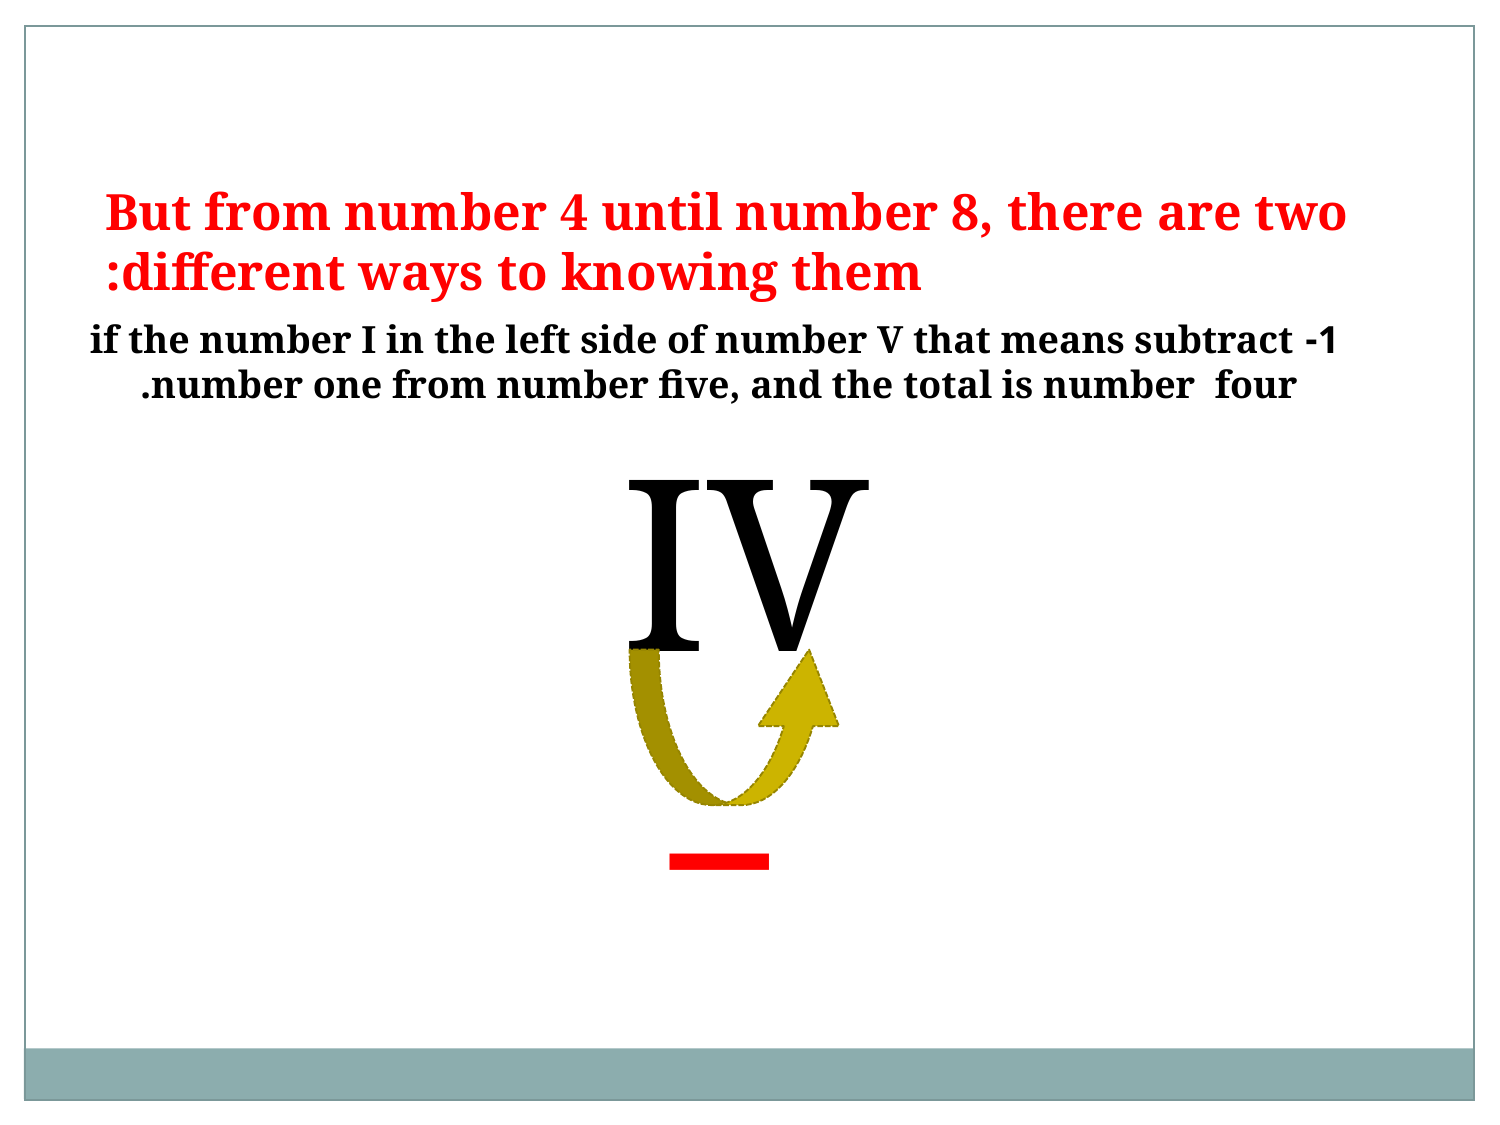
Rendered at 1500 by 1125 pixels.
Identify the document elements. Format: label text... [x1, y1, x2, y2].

text_box [659, 684, 664, 698]
text_box But from number 4 until number 8, there are two different ways to knowing them: [89, 172, 1390, 308]
text_box [660, 773, 707, 806]
text_box [757, 648, 840, 737]
text_box [633, 700, 638, 714]
text_box [662, 699, 669, 720]
text_box [689, 773, 793, 807]
text_box [636, 715, 645, 737]
text_box 1- if the number I in the left side of number V that means subtract number one from number five, and the total is number four. [64, 308, 1365, 414]
text_box IV [537, 527, 943, 622]
text_box _ [560, 737, 869, 773]
text_box [667, 721, 674, 737]
